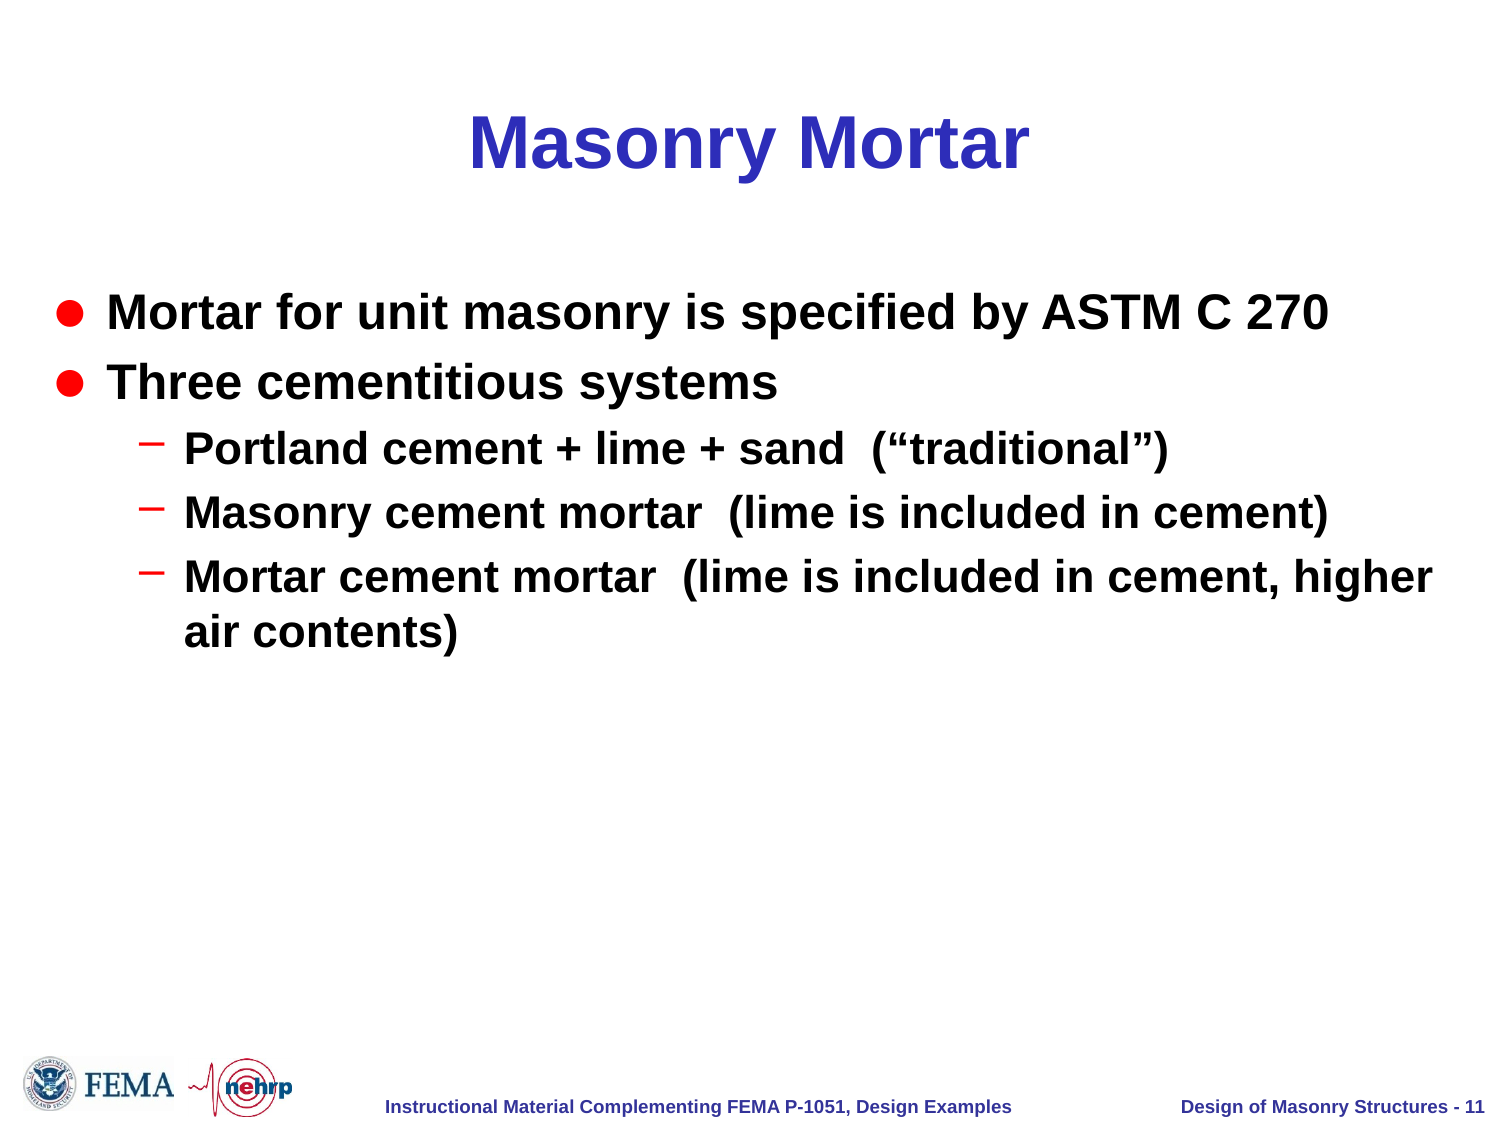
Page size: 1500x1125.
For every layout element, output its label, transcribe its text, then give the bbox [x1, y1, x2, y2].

picture [23, 1056, 174, 1111]
footer Instructional Material Complementing FEMA P-1051, Design Examples [337, 1087, 1042, 1125]
title Masonry Mortar [75, 45, 1425, 233]
slide_number Design of Masonry Structures - 11 [1042, 1077, 1500, 1125]
list Mortar for unit masonry is specified by ASTM C 270 Three cementitious systems Portland cement + lime + sand (“traditional”) Masonry cement mortar (lime is included in cement) Mortar cement mortar (lime is included in cement, higher air contents) [36, 271, 1460, 1005]
picture [188, 1058, 292, 1117]
